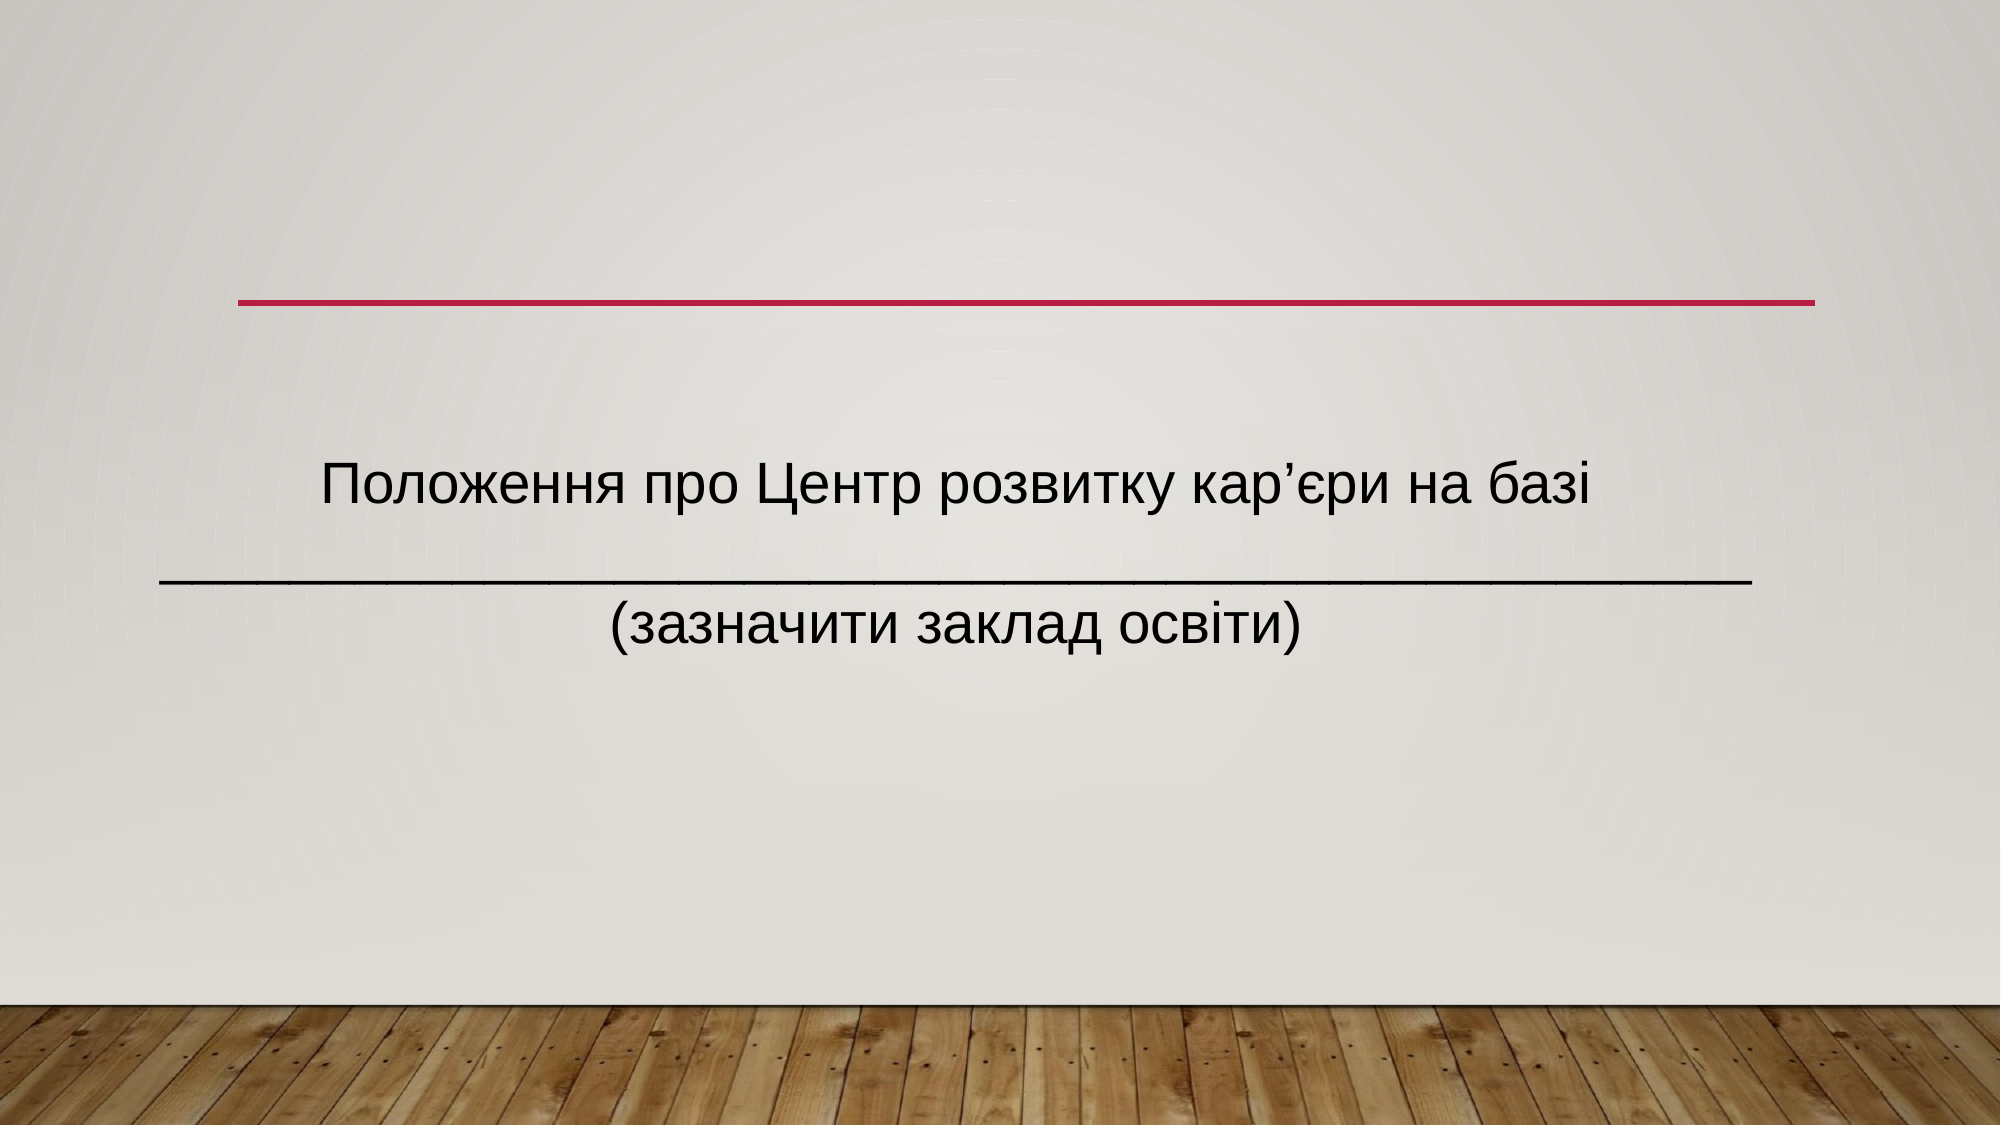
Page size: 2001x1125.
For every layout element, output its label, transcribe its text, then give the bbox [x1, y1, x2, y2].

text_box Положення про Центр розвитку кар’єри на базі _________________________________________________ (зазначити заклад освіти) [101, 437, 1812, 663]
picture [0, 1005, 2000, 1125]
